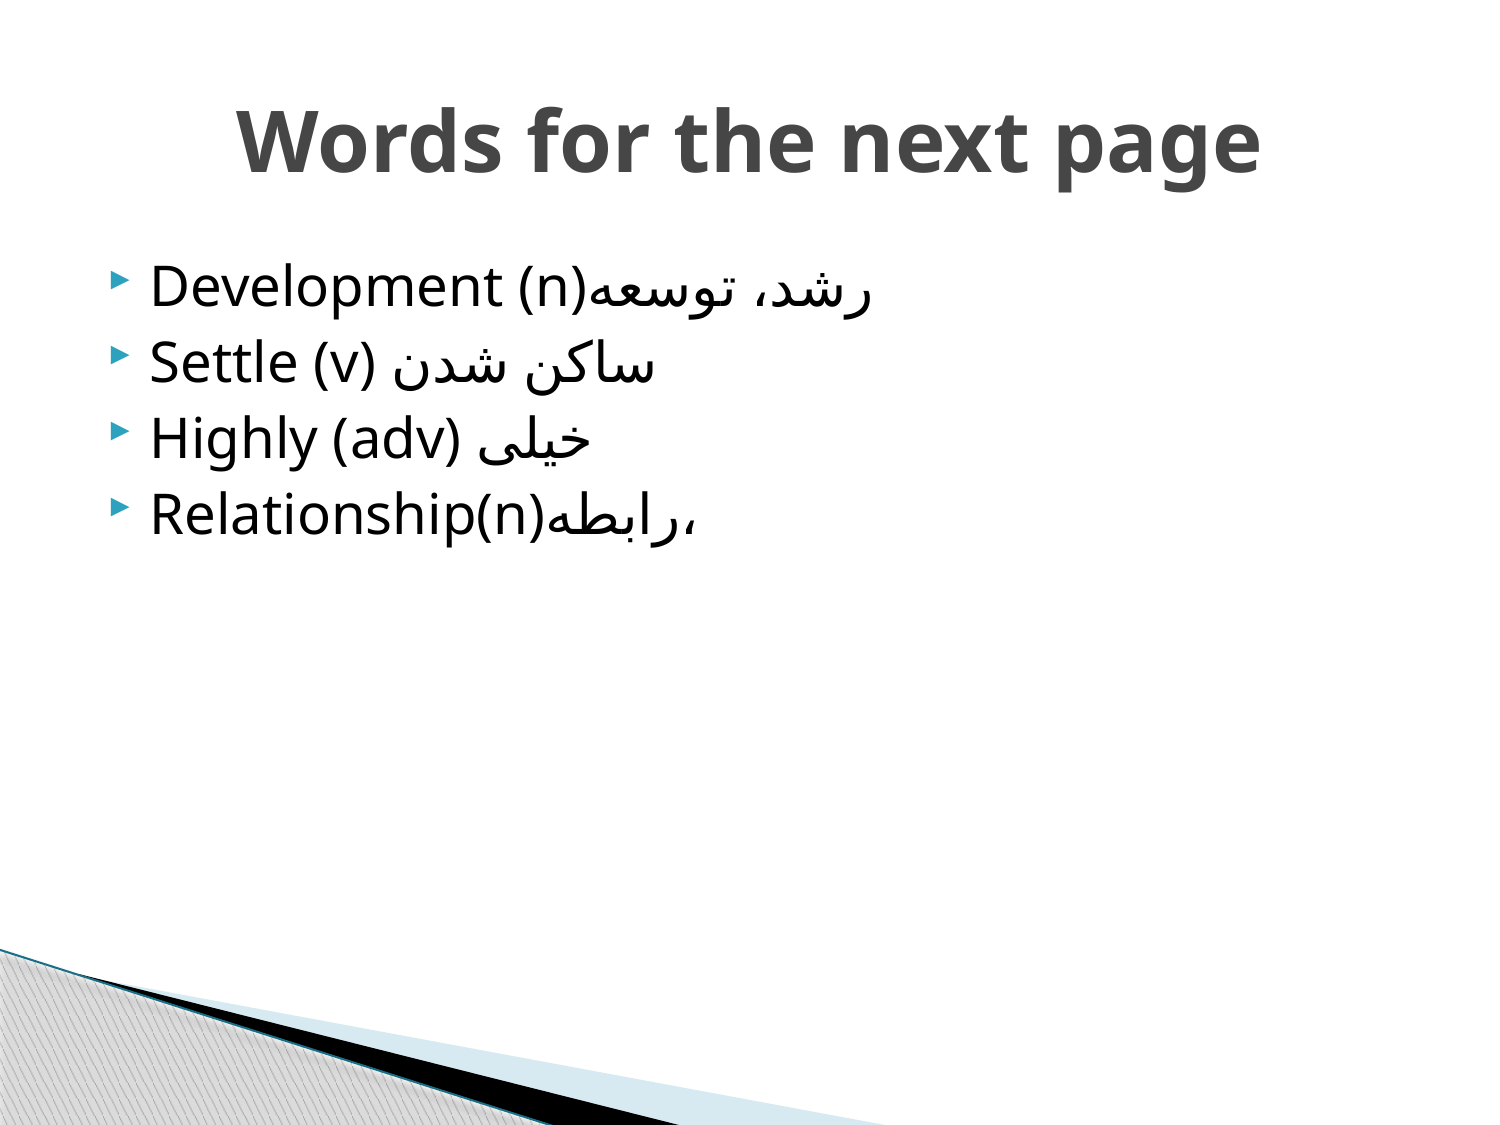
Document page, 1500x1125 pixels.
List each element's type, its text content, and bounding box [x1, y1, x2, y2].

title Words for the next page [75, 45, 1425, 233]
list Development (n)رشد، توسعه Settle (v) ساکن شدن Highly (adv) خیلی Relationship(n)رابطه، [75, 243, 1425, 986]
